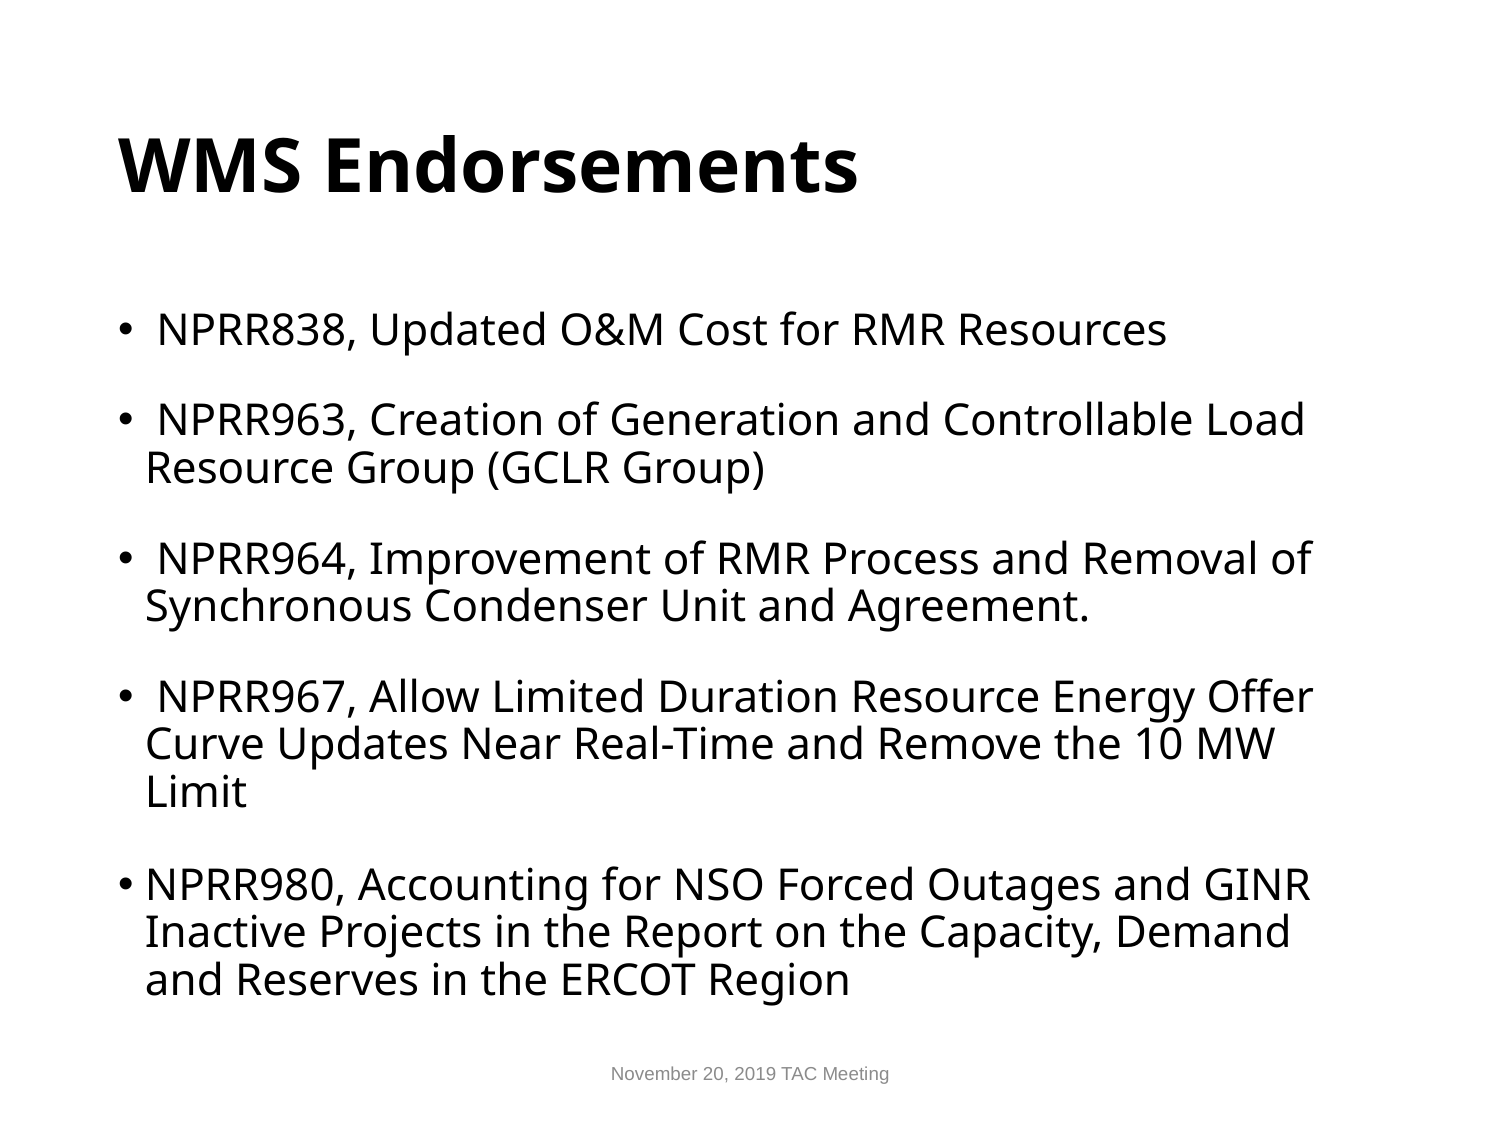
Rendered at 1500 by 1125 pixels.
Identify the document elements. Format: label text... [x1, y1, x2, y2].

footer November 20, 2019 TAC Meeting [496, 1042, 1004, 1103]
list NPRR838, Updated O&M Cost for RMR Resources NPRR963, Creation of Generation and Controllable Load Resource Group (GCLR Group) NPRR964, Improvement of RMR Process and Removal of Synchronous Condenser Unit and Agreement. NPRR967, Allow Limited Duration Resource Energy Offer Curve Updates Near Real-Time and Remove the 10 MW Limit NPRR980, Accounting for NSO Forced Outages and GINR Inactive Projects in the Report on the Capacity, Demand and Reserves in the ERCOT Region [103, 299, 1397, 1014]
title WMS Endorsements [103, 59, 1397, 278]
